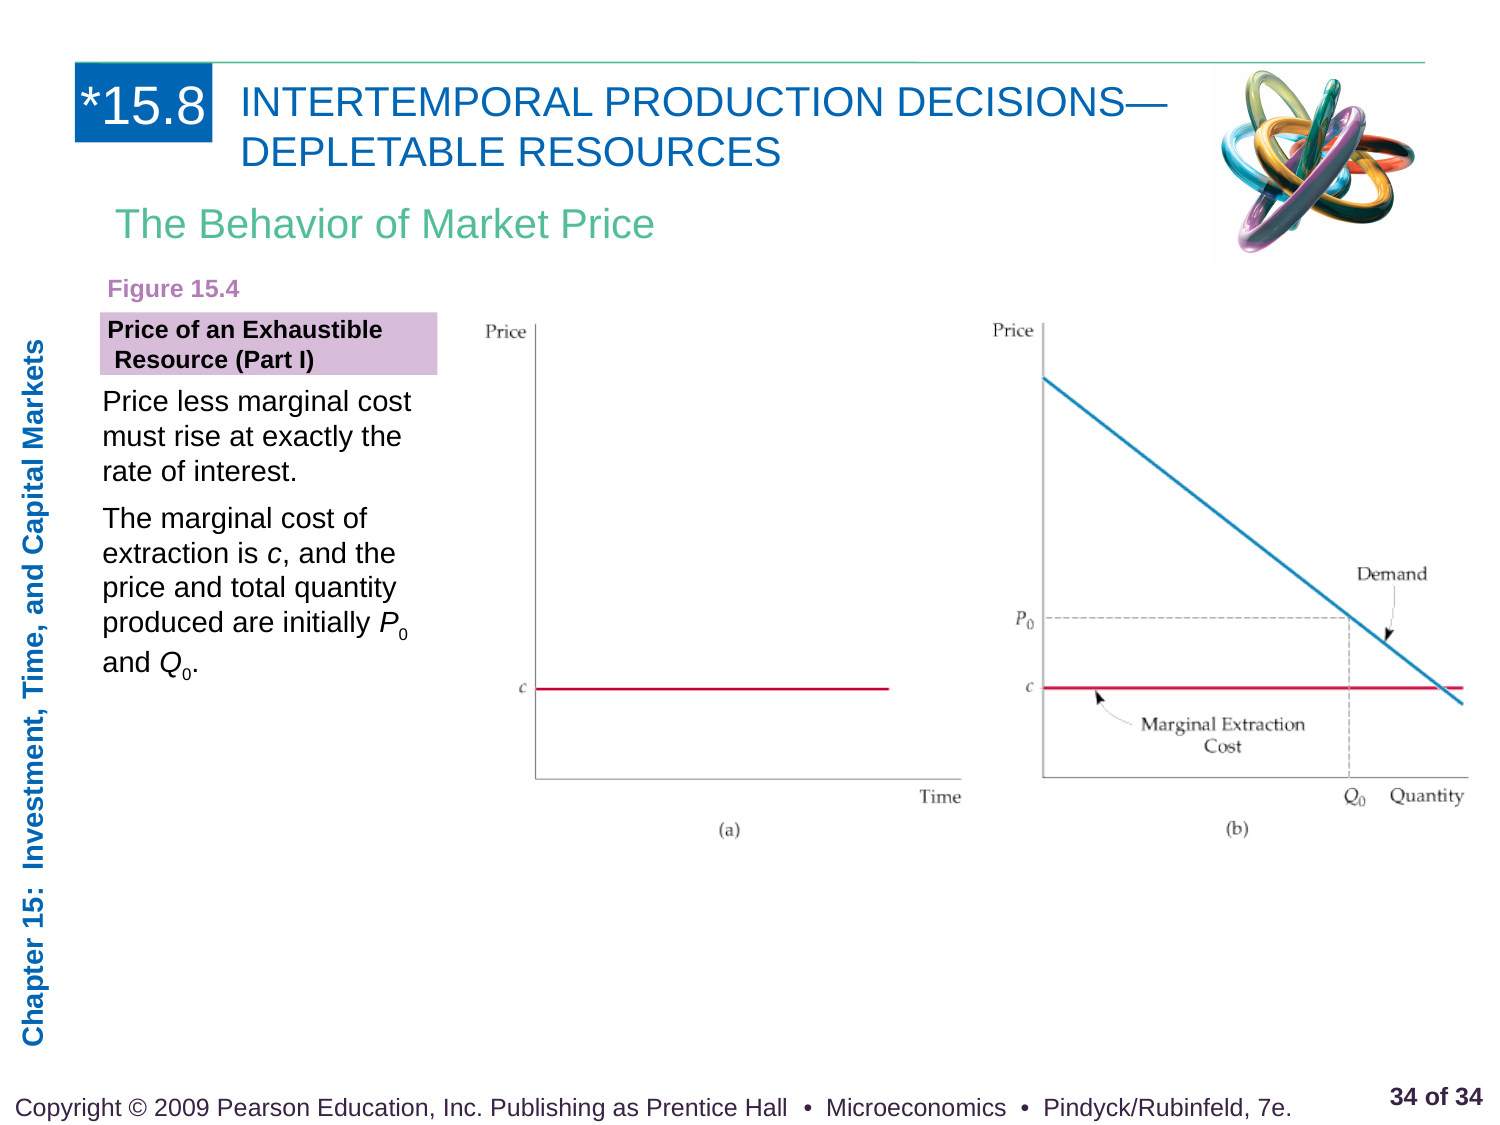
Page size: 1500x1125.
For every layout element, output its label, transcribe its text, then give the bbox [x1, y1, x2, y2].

picture [474, 312, 1480, 846]
text_box Price of an Exhaustible Resource (Part I) [99, 312, 438, 375]
picture [1212, 143, 1422, 263]
list The Behavior of Market Price [99, 198, 1188, 258]
title INTERTEMPORAL PRODUCTION DECISIONS— DEPLETABLE RESOURCES [225, 143, 1212, 163]
text_box Price less marginal cost must rise at exactly the rate of interest. The marginal cost of extraction is c, and the price and total quantity produced are initially P0 and Q0. [87, 374, 438, 1038]
text_box Figure 15.4 [99, 262, 425, 313]
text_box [74, 62, 1425, 143]
